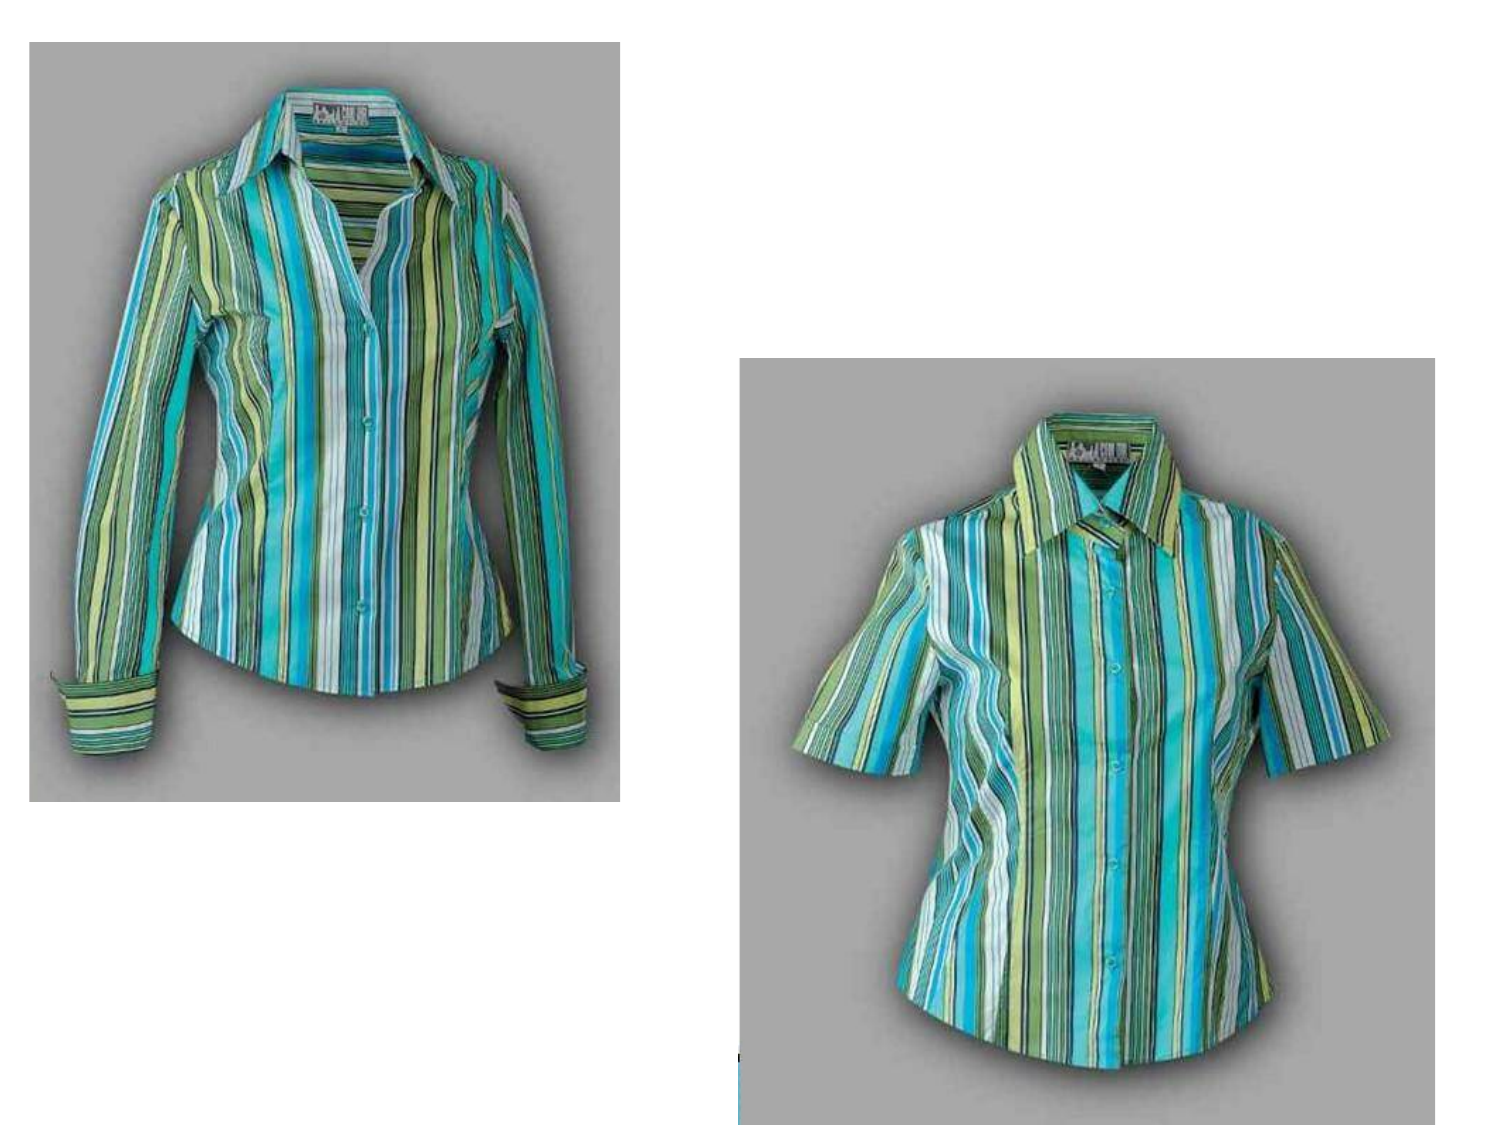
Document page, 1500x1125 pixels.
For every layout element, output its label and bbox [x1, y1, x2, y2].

picture [737, 358, 1436, 1125]
picture [29, 42, 621, 802]
